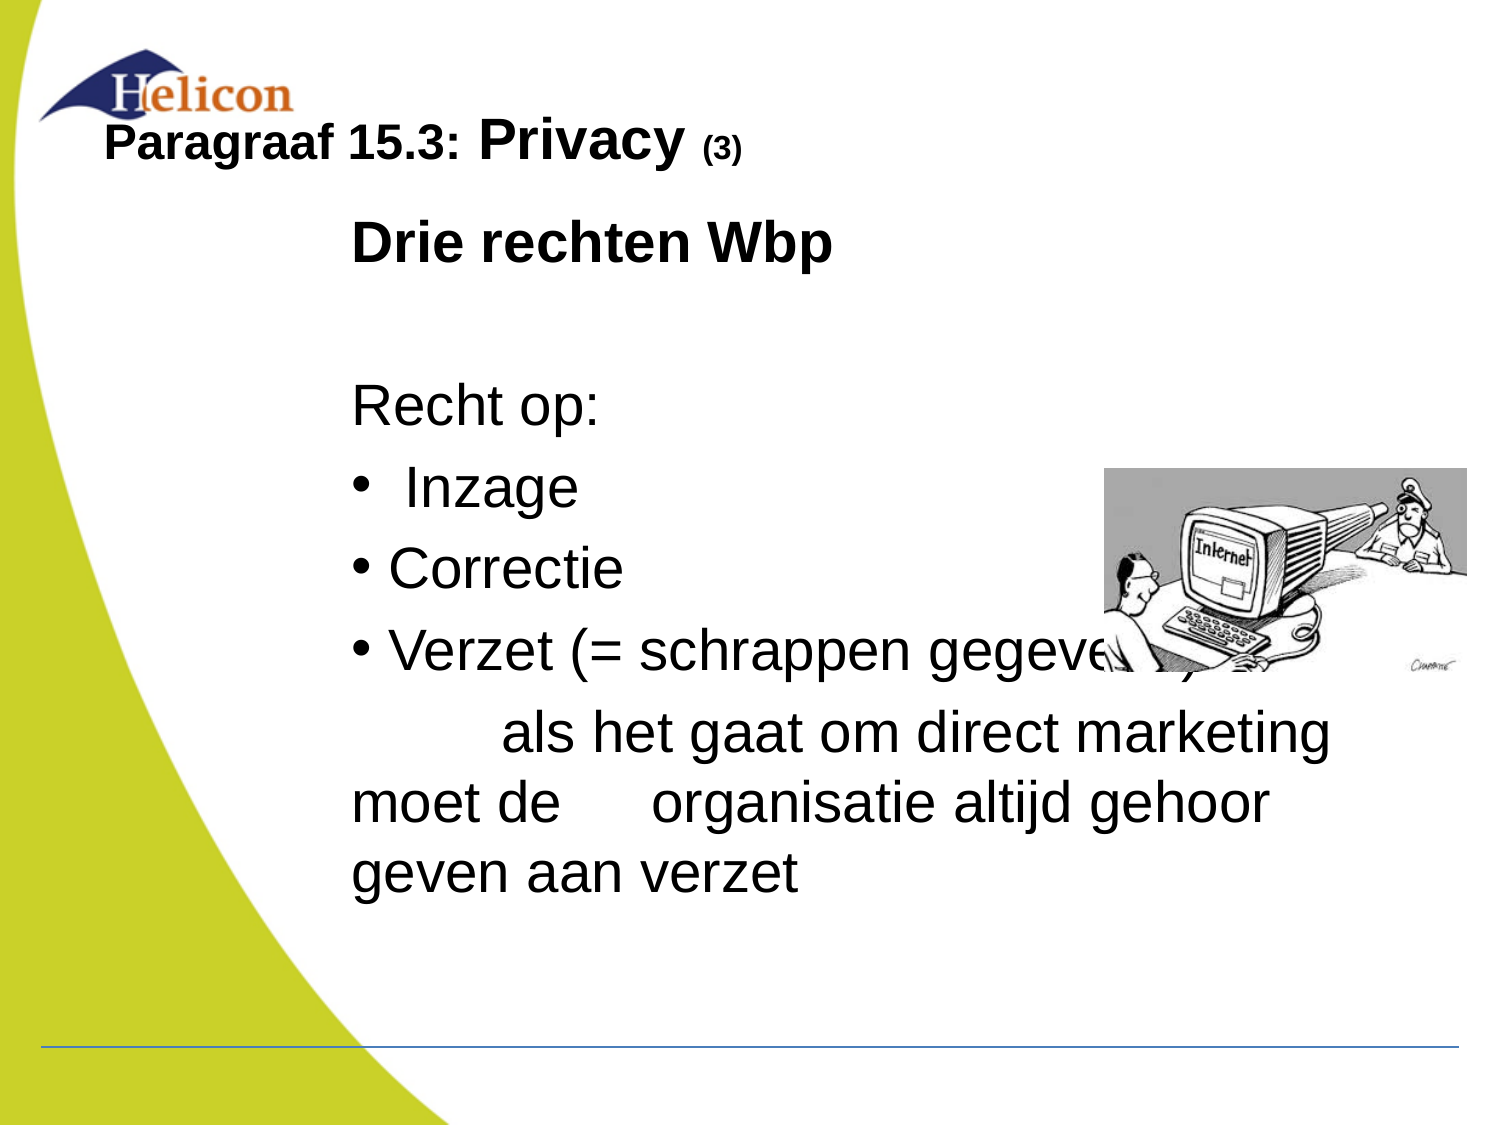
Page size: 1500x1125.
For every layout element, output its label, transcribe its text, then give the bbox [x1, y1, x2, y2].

picture [0, 0, 1500, 1125]
list Drie rechten Wbp Recht op: Inzage Correctie Verzet (= schrappen gegevens) als het gaat om direct marketing moet de organisatie altijd gehoor geven aan verzet [336, 196, 1425, 1005]
title Paragraaf 15.3: Privacy (3) [88, 42, 1439, 231]
